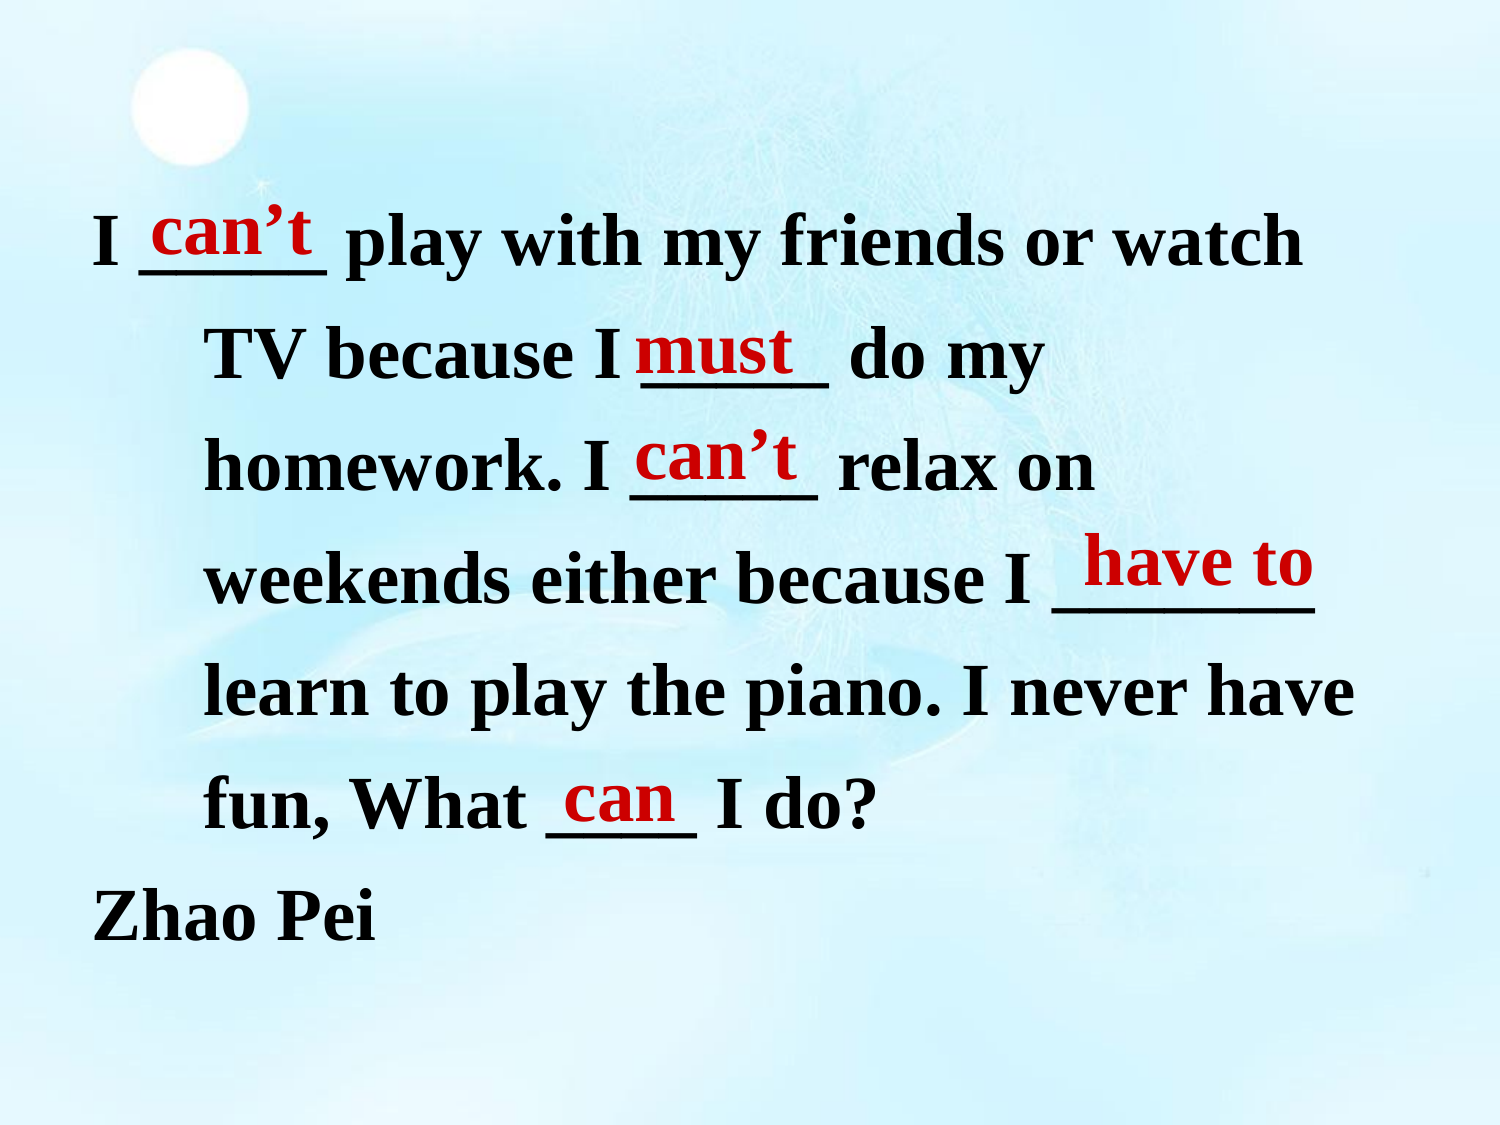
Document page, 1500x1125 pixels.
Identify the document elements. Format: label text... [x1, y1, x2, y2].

text_box must [620, 290, 810, 396]
text_box have to [1069, 503, 1376, 609]
text_box can’t [135, 172, 372, 278]
text_box can’t [620, 397, 868, 502]
text_box can [549, 739, 798, 845]
text_box I _____ play with my friends or watch TV because I _____ do my homework. I _____ relax on weekends either because I _______ learn to play the piano. I never have fun, What ____ I do? Zhao Pei [76, 160, 1412, 964]
picture [0, 0, 1500, 1125]
